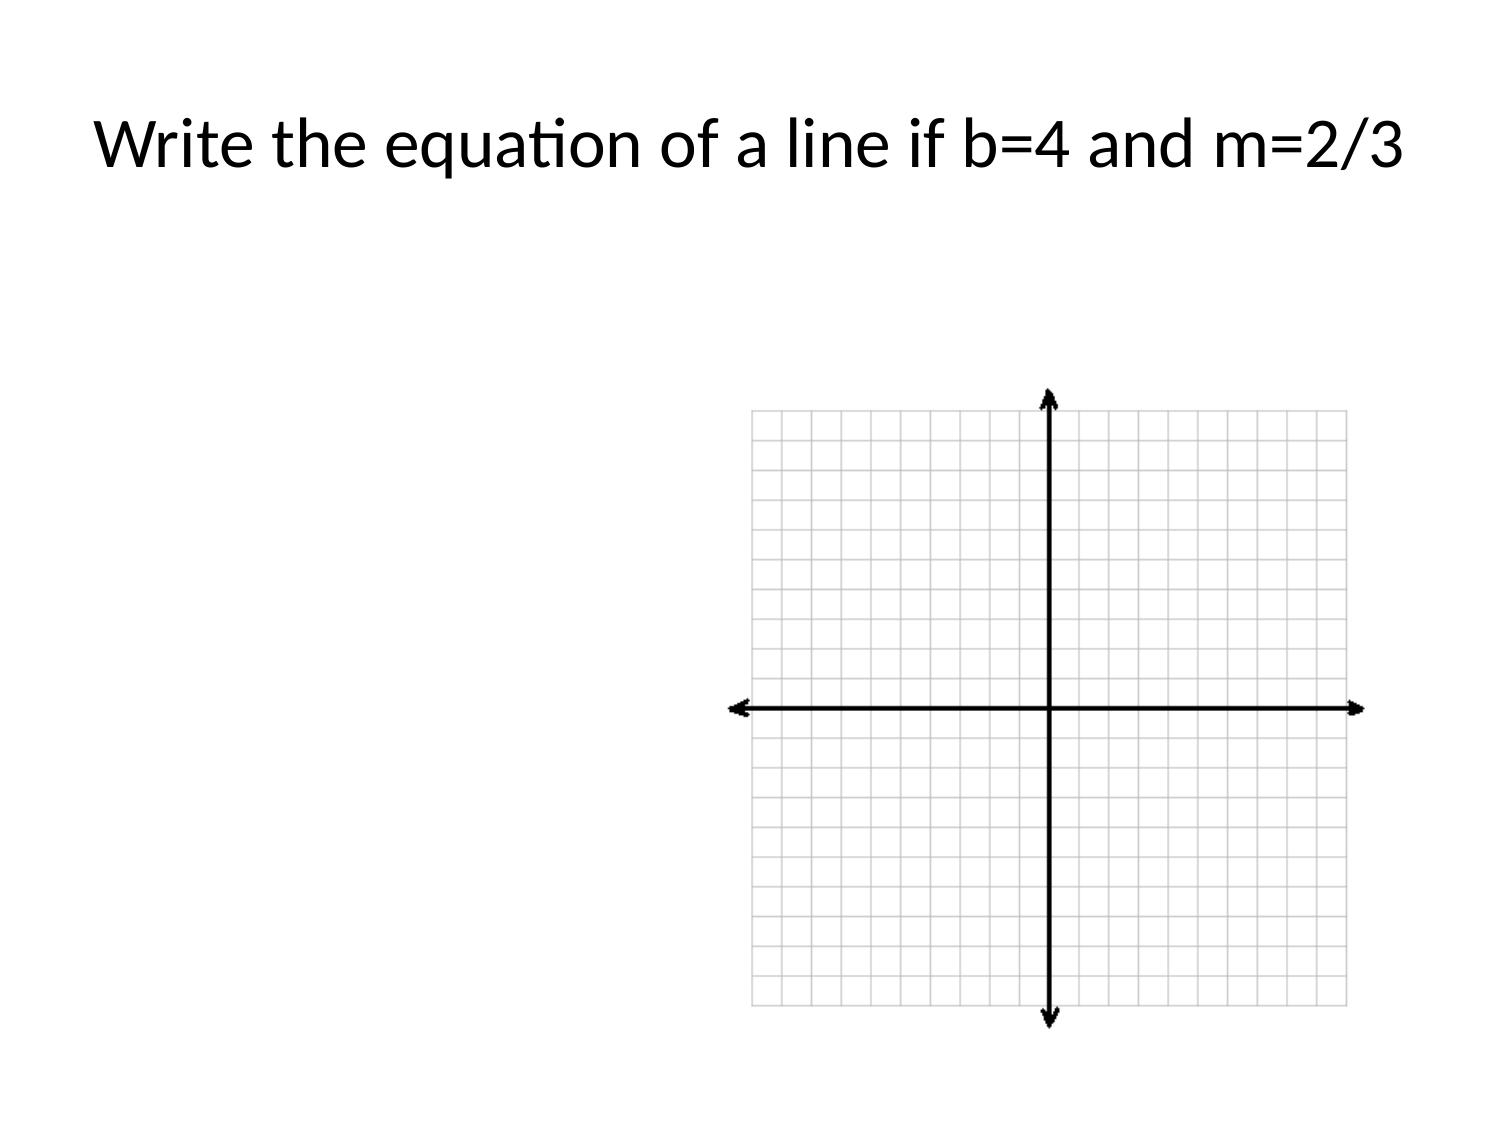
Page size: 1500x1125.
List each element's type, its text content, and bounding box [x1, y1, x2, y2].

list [724, 387, 1371, 1035]
title Write the equation of a line if b=4 and m=2/3 [75, 45, 1425, 233]
